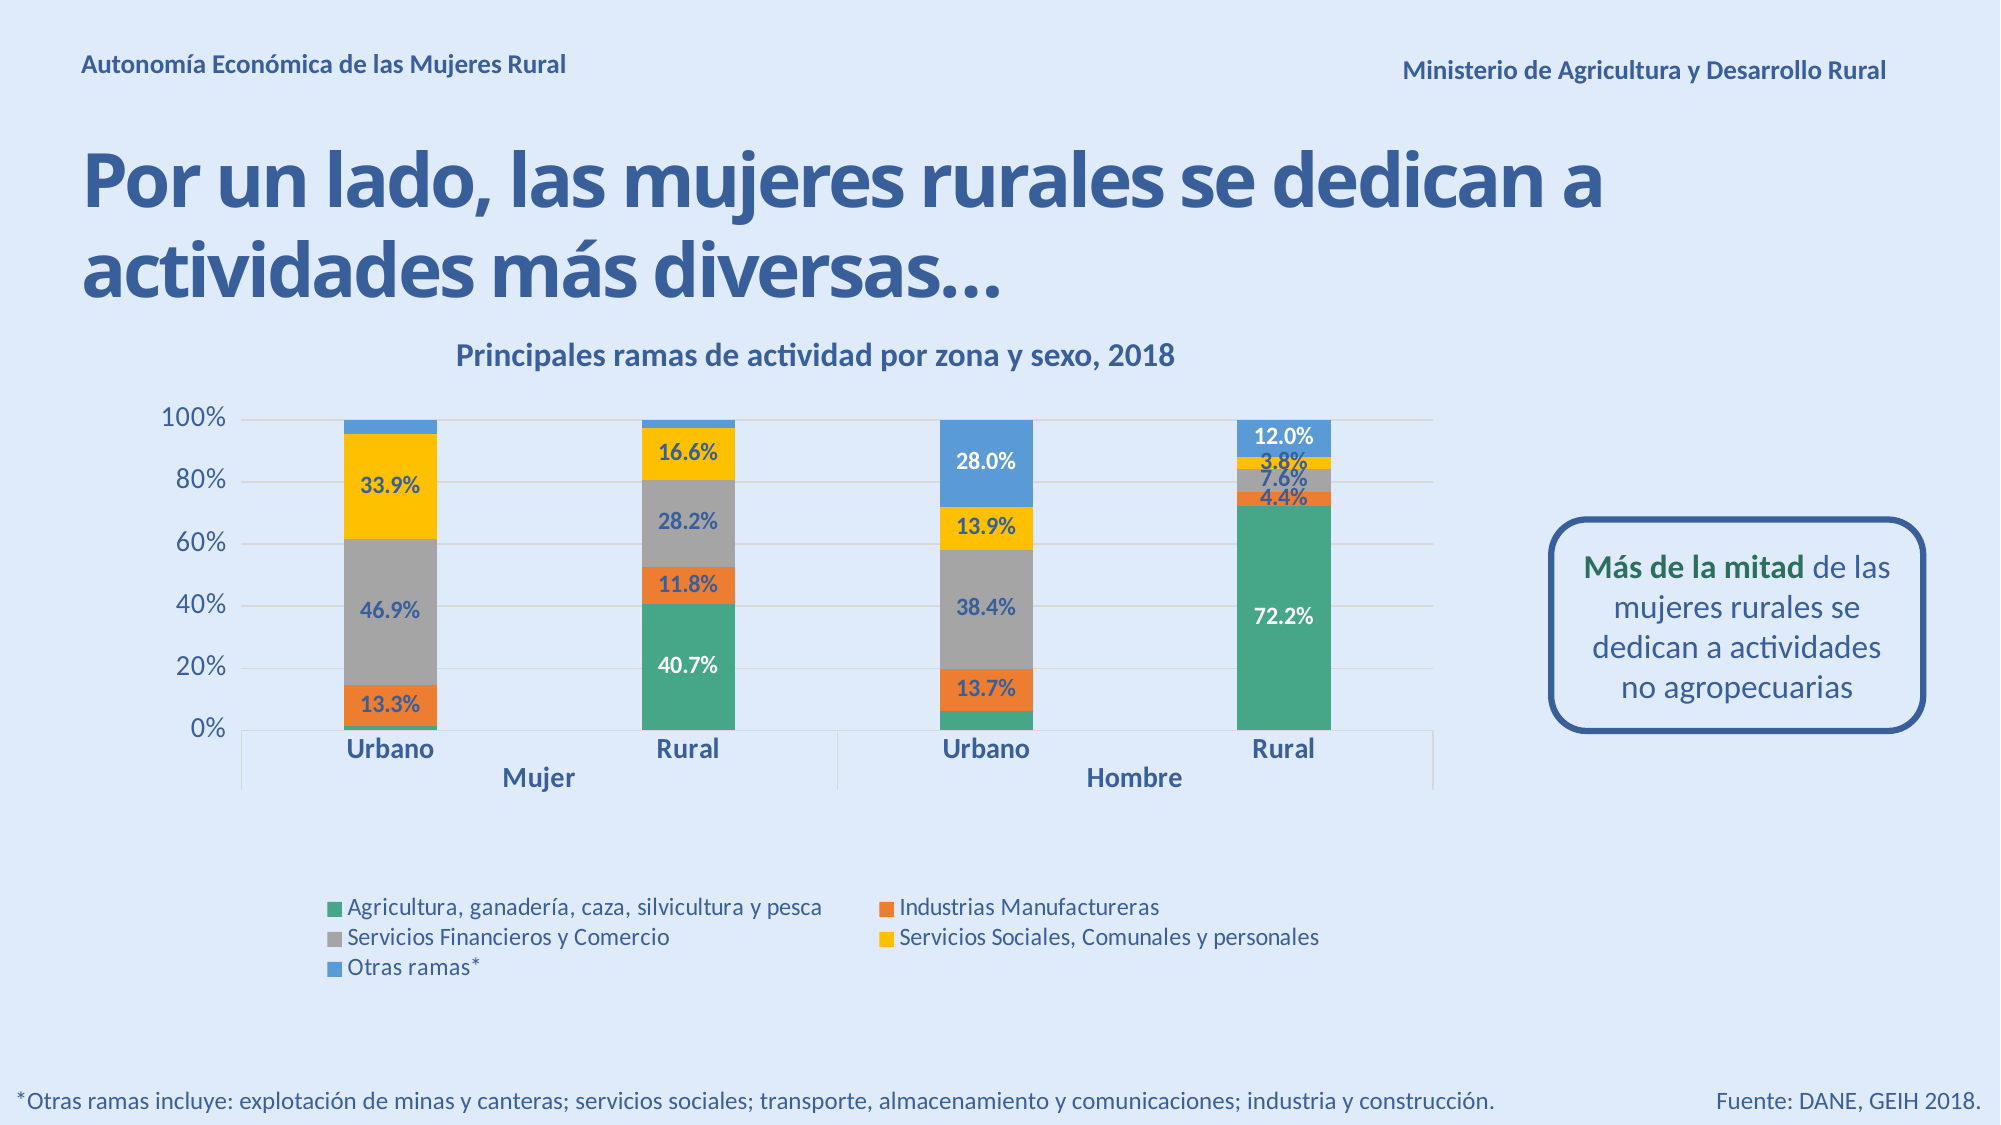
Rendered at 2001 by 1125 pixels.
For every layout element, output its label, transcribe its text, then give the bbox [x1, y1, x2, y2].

text_box *Otras ramas incluye: explotación de minas y canteras; servicios sociales; transporte, almacenamiento y comunicaciones; industria y construcción. [0, 1077, 1531, 1122]
text_box Autonomía Económica de las Mujeres Rural [66, 38, 617, 86]
text_box Más de la mitad de las mujeres rurales se dedican a actividades no agropecuarias [1550, 518, 1925, 733]
text_box Por un lado, las mujeres rurales se dedican a actividades más diversas… [66, 125, 1890, 320]
text_box Ministerio de Agricultura y Desarrollo Rural [1387, 44, 1902, 93]
chart [160, 397, 1472, 989]
text_box Fuente: DANE, GEIH 2018. [1701, 1077, 2000, 1122]
text_box Principales ramas de actividad por zona y sexo, 2018 [350, 325, 1282, 381]
